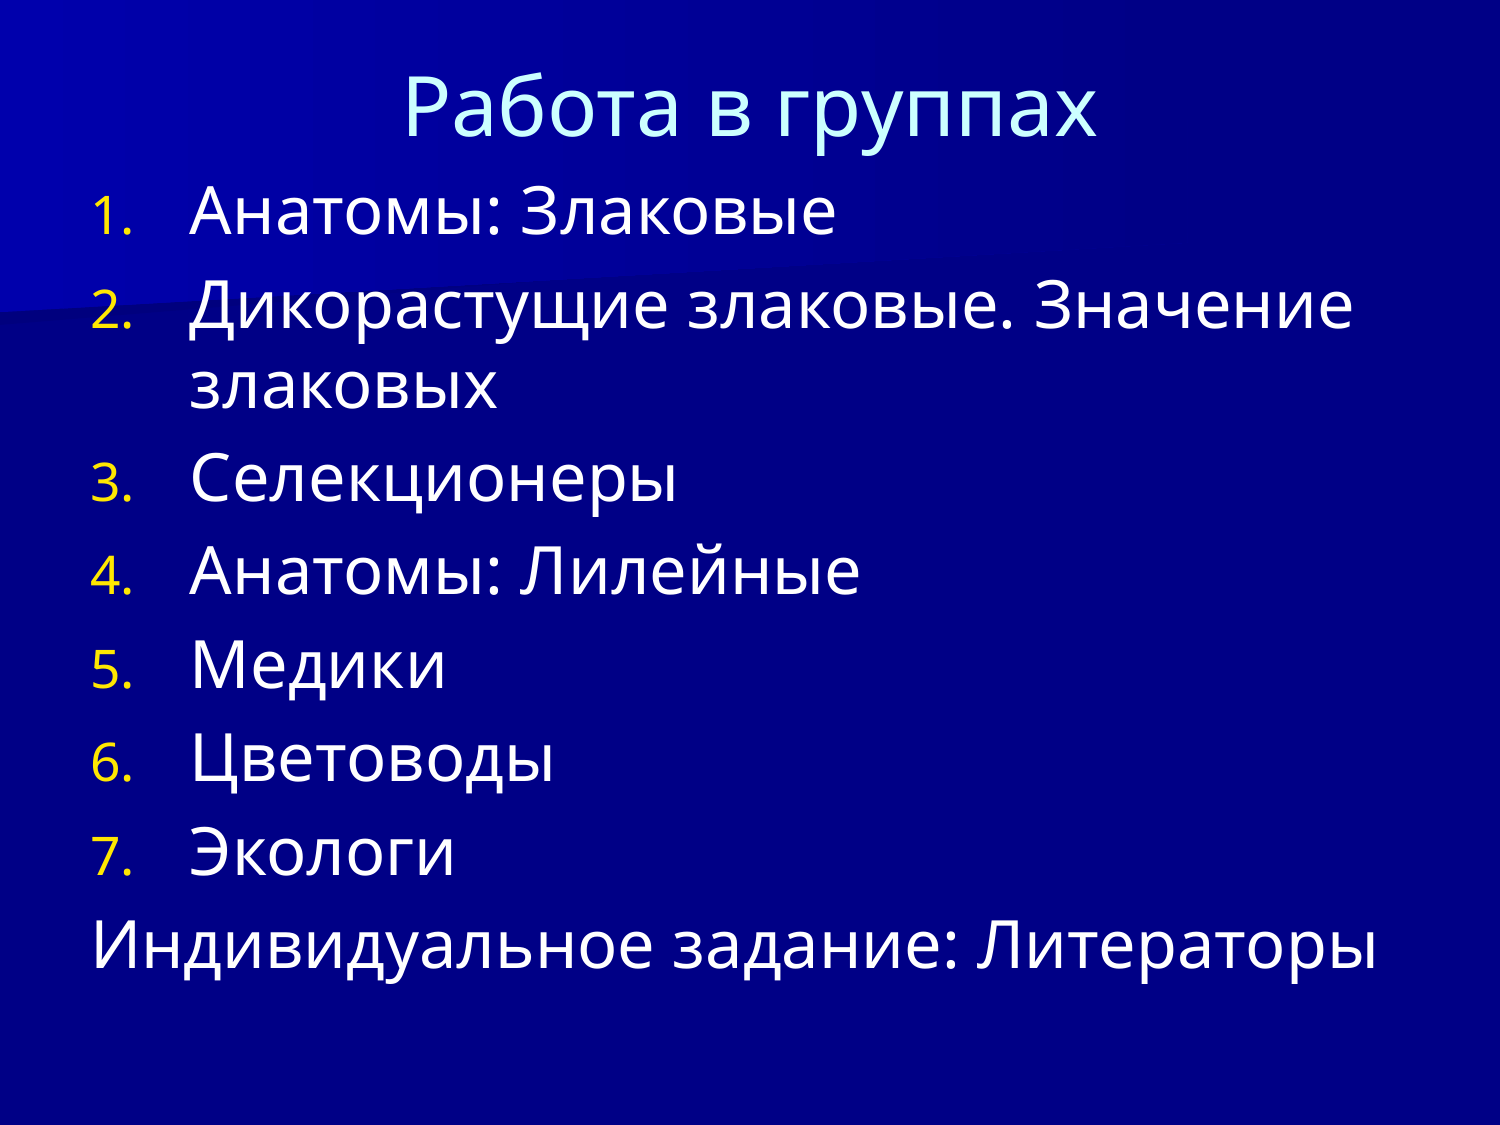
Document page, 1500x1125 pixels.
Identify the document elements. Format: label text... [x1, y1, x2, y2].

list Анатомы: Злаковые Дикорастущие злаковые. Значение злаковых Селекционеры Анатомы: Лилейные Медики Цветоводы Экологи Индивидуальное задание: Литераторы [75, 160, 1425, 1083]
title Работа в группах [75, 45, 1425, 160]
